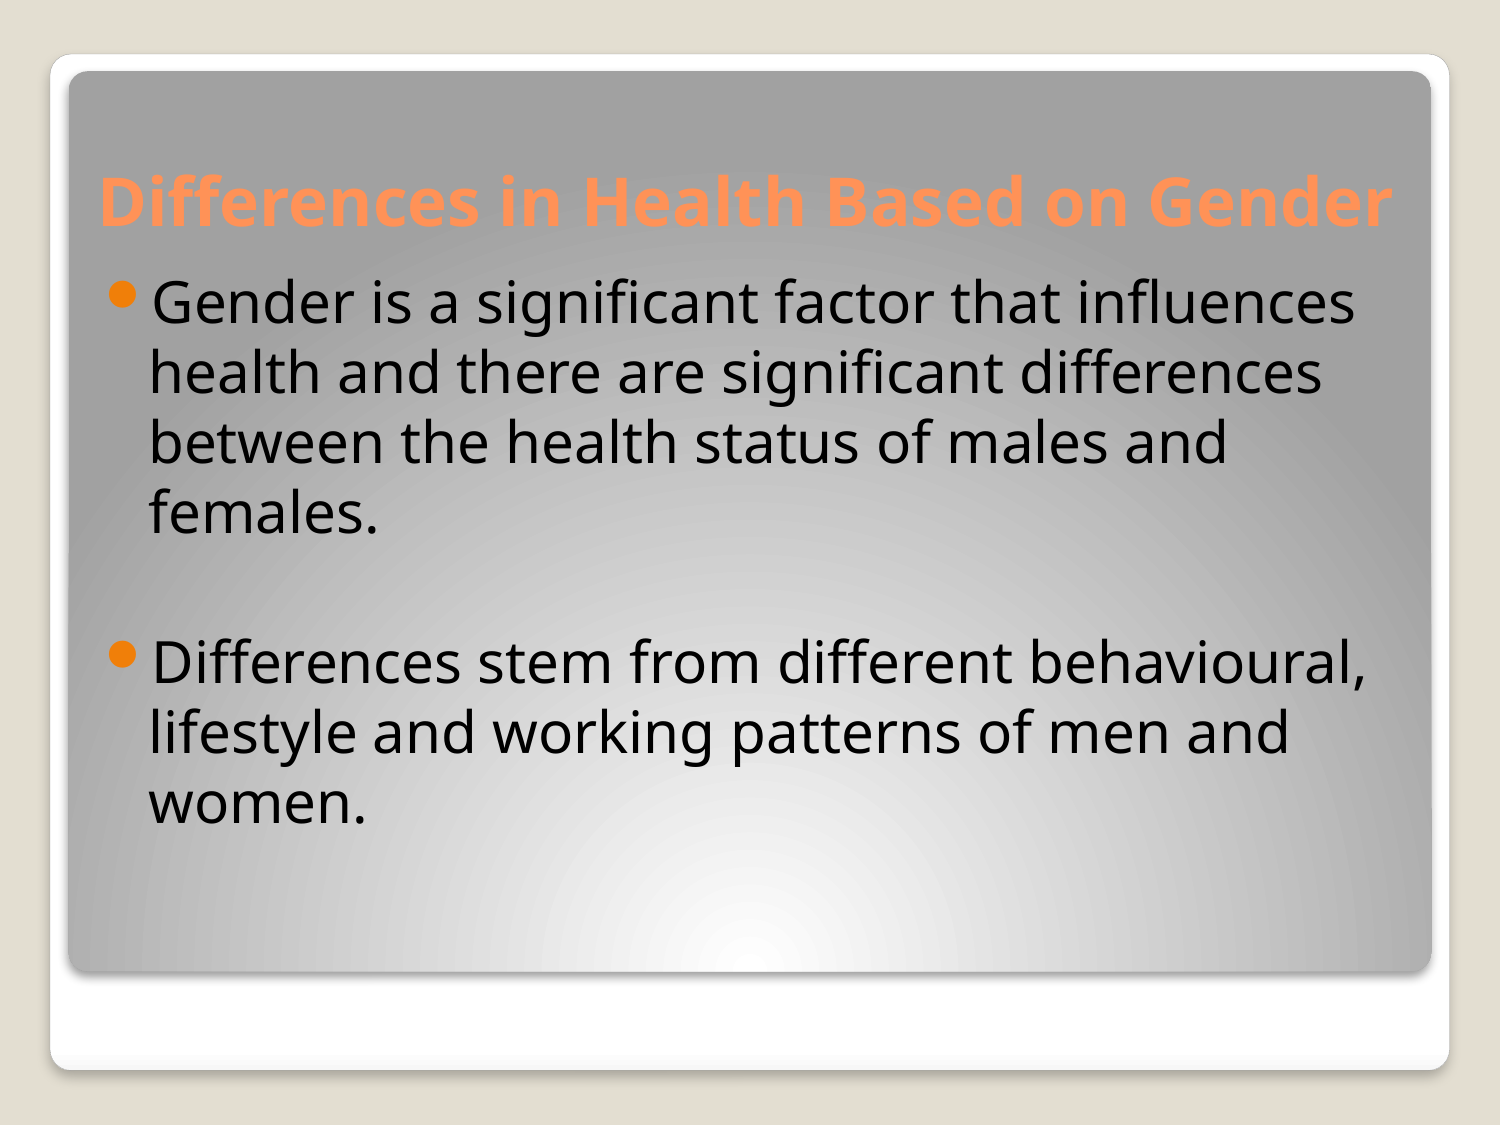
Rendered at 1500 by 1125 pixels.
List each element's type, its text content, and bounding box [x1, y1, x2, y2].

title Differences in Health Based on Gender [75, 75, 1418, 248]
list Gender is a significant factor that influences health and there are significant differences between the health status of males and females. Differences stem from different behavioural, lifestyle and working patterns of men and women. [75, 249, 1418, 937]
